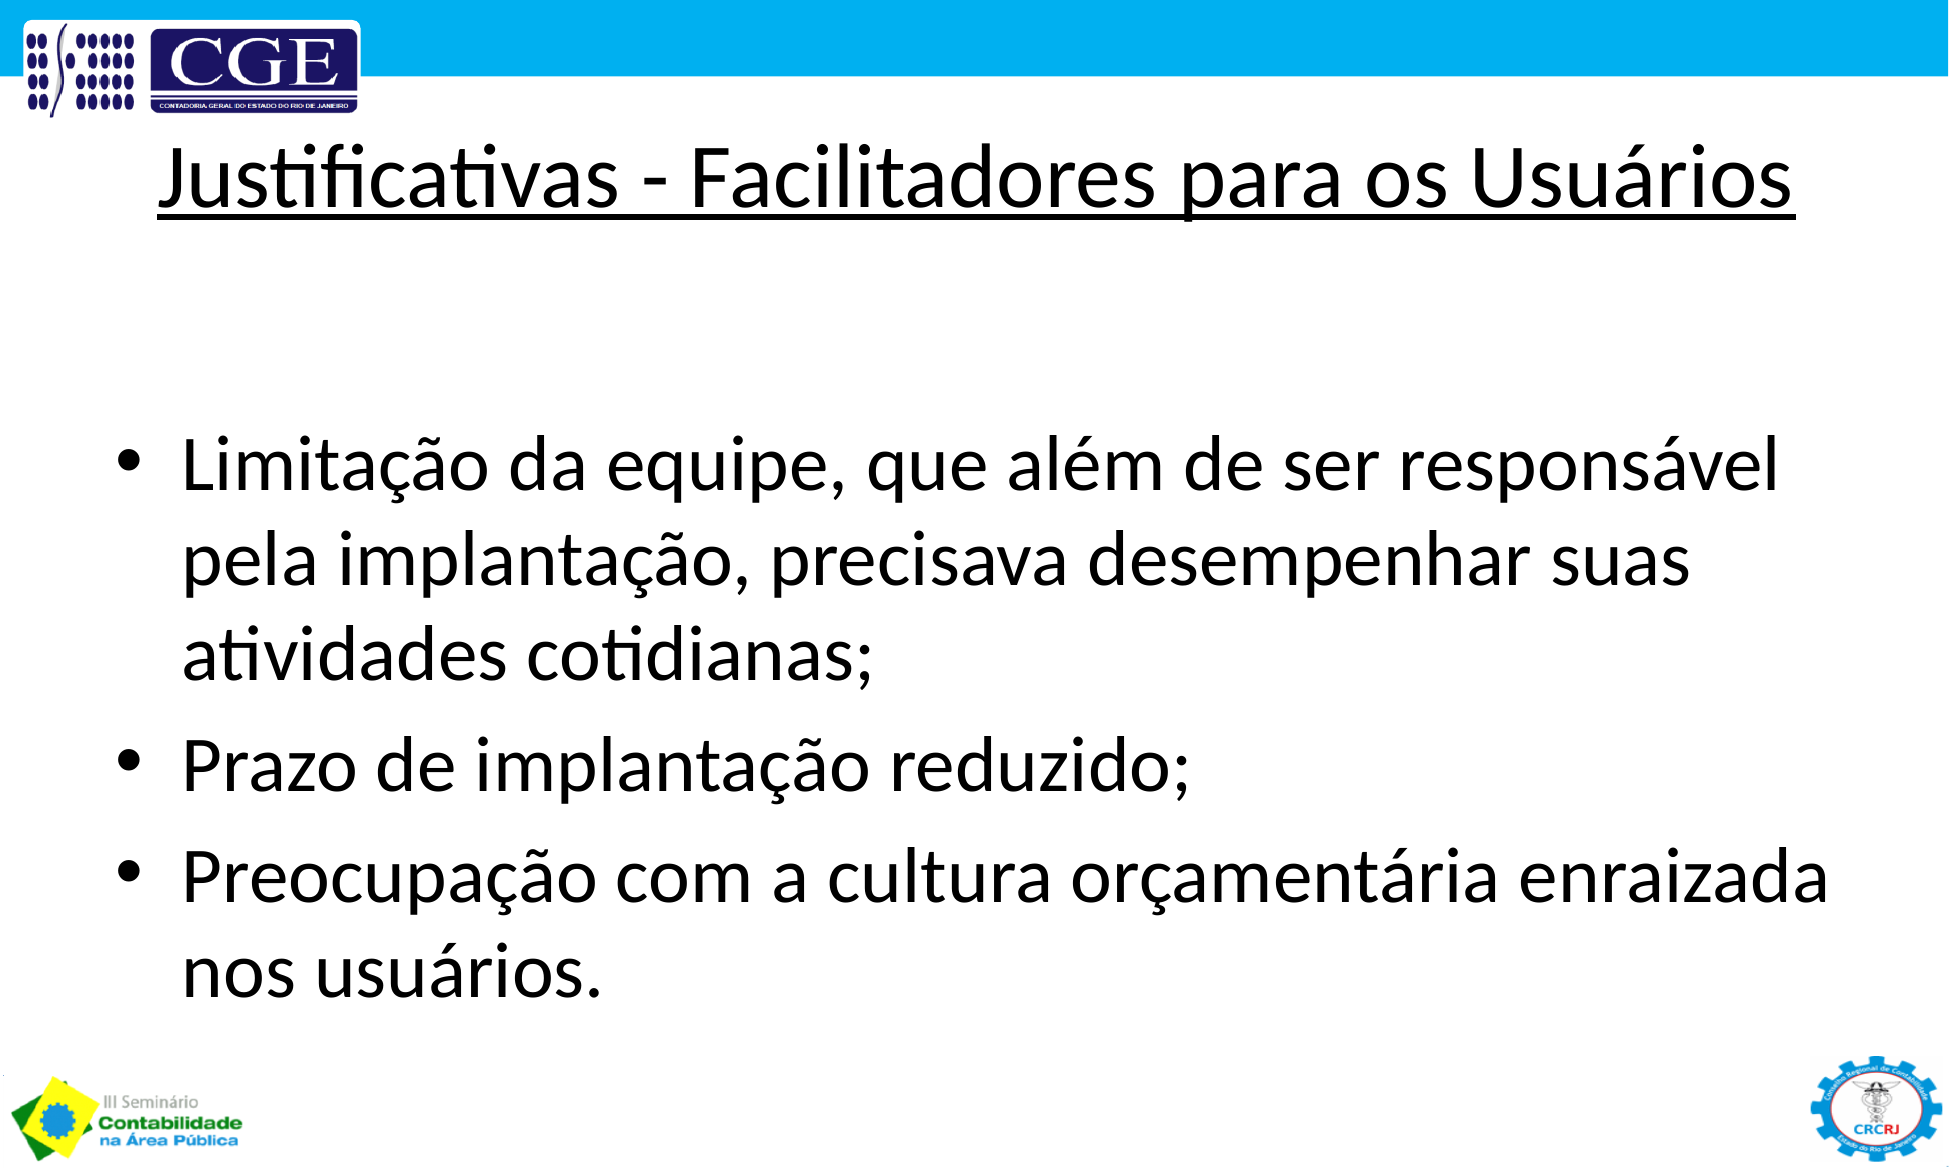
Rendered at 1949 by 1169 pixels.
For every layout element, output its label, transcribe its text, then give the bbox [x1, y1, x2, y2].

list Limitação da equipe, que além de ser responsável pela implantação, precisava desempenhar suas atividades cotidianas; Prazo de implantação reduzido; Preocupação com a cultura orçamentária enraizada nos usuários. [97, 402, 1852, 1169]
picture [1852, 1056, 1949, 1167]
text_box Justificativas - Facilitadores para os Usuários [99, 107, 1854, 303]
picture [23, 20, 361, 118]
picture [1852, 1056, 1870, 1066]
picture [3, 1075, 97, 1168]
picture [1852, 1066, 1927, 1151]
